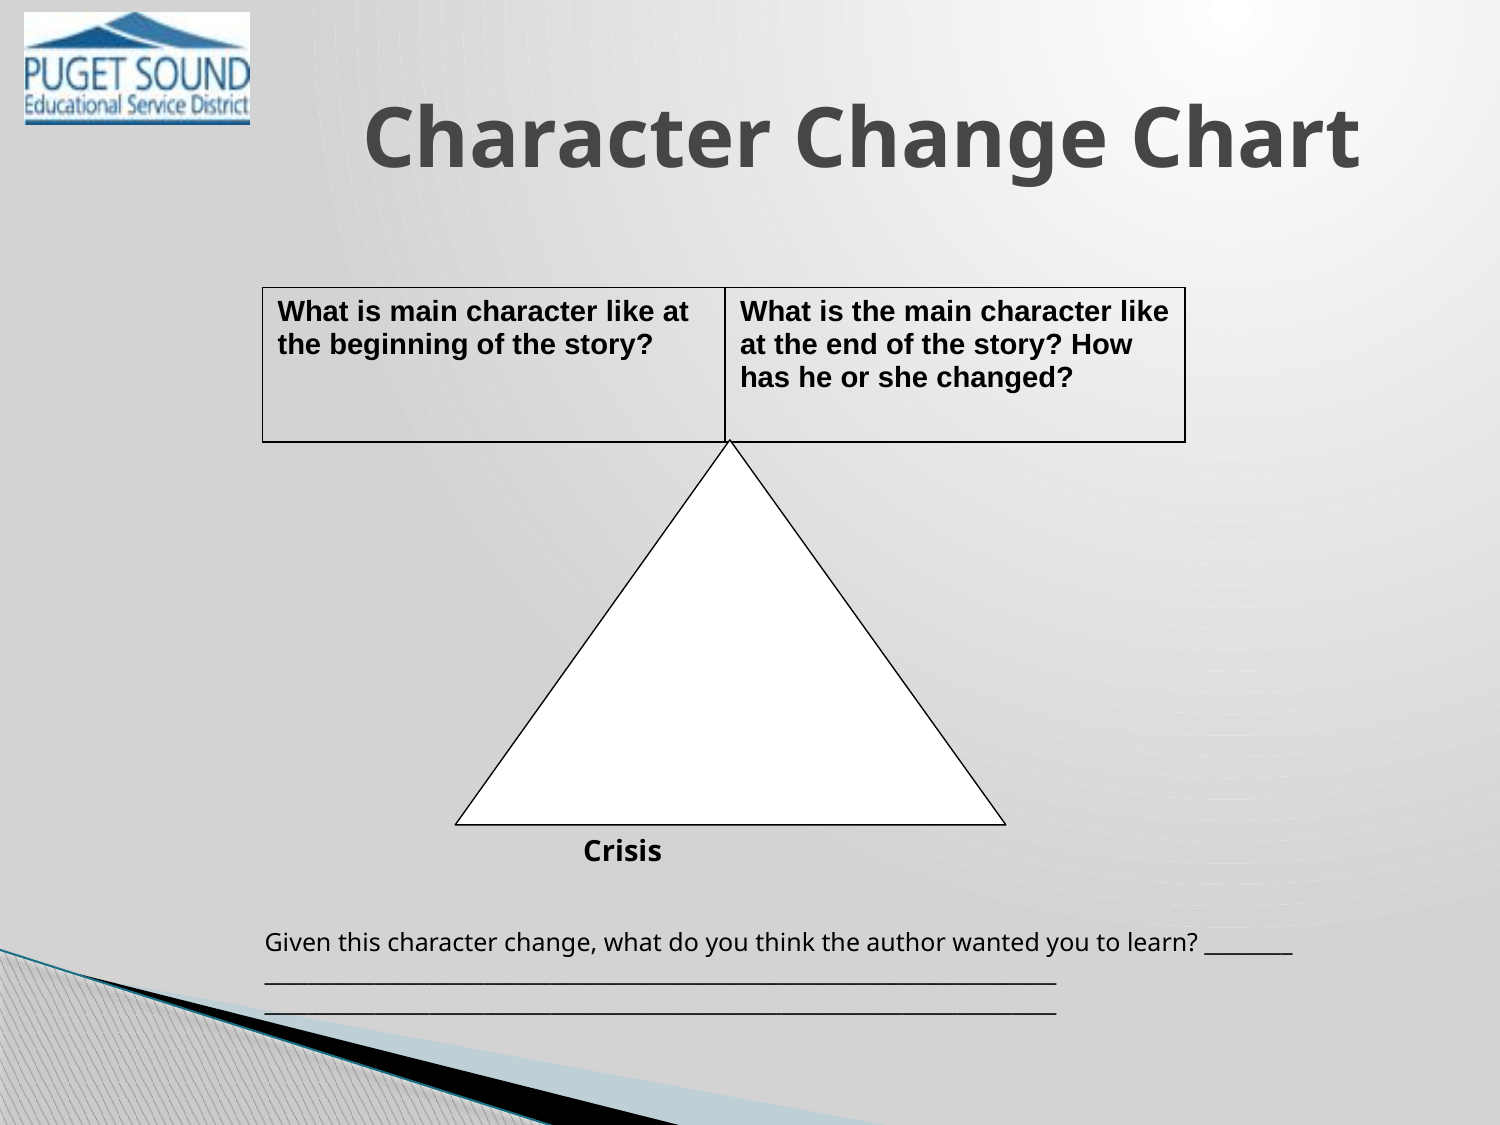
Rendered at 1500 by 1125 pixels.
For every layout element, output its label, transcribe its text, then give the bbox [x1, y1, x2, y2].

text_box Crisis Given this character change, what do you think the author wanted you to learn? ________ ________________________________________________________________________ ________________________________________________________________________ [249, 764, 1356, 1025]
table_header What is main character like at the beginning of the story? [263, 351, 724, 441]
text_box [399, 439, 1063, 837]
table_header What is main character like at the beginning of the story? [263, 288, 724, 349]
table_header What is the main character like at the end of the story? How has he or she changed? [726, 288, 1184, 441]
title Character Change Chart [347, 52, 1475, 216]
picture [24, 12, 250, 125]
